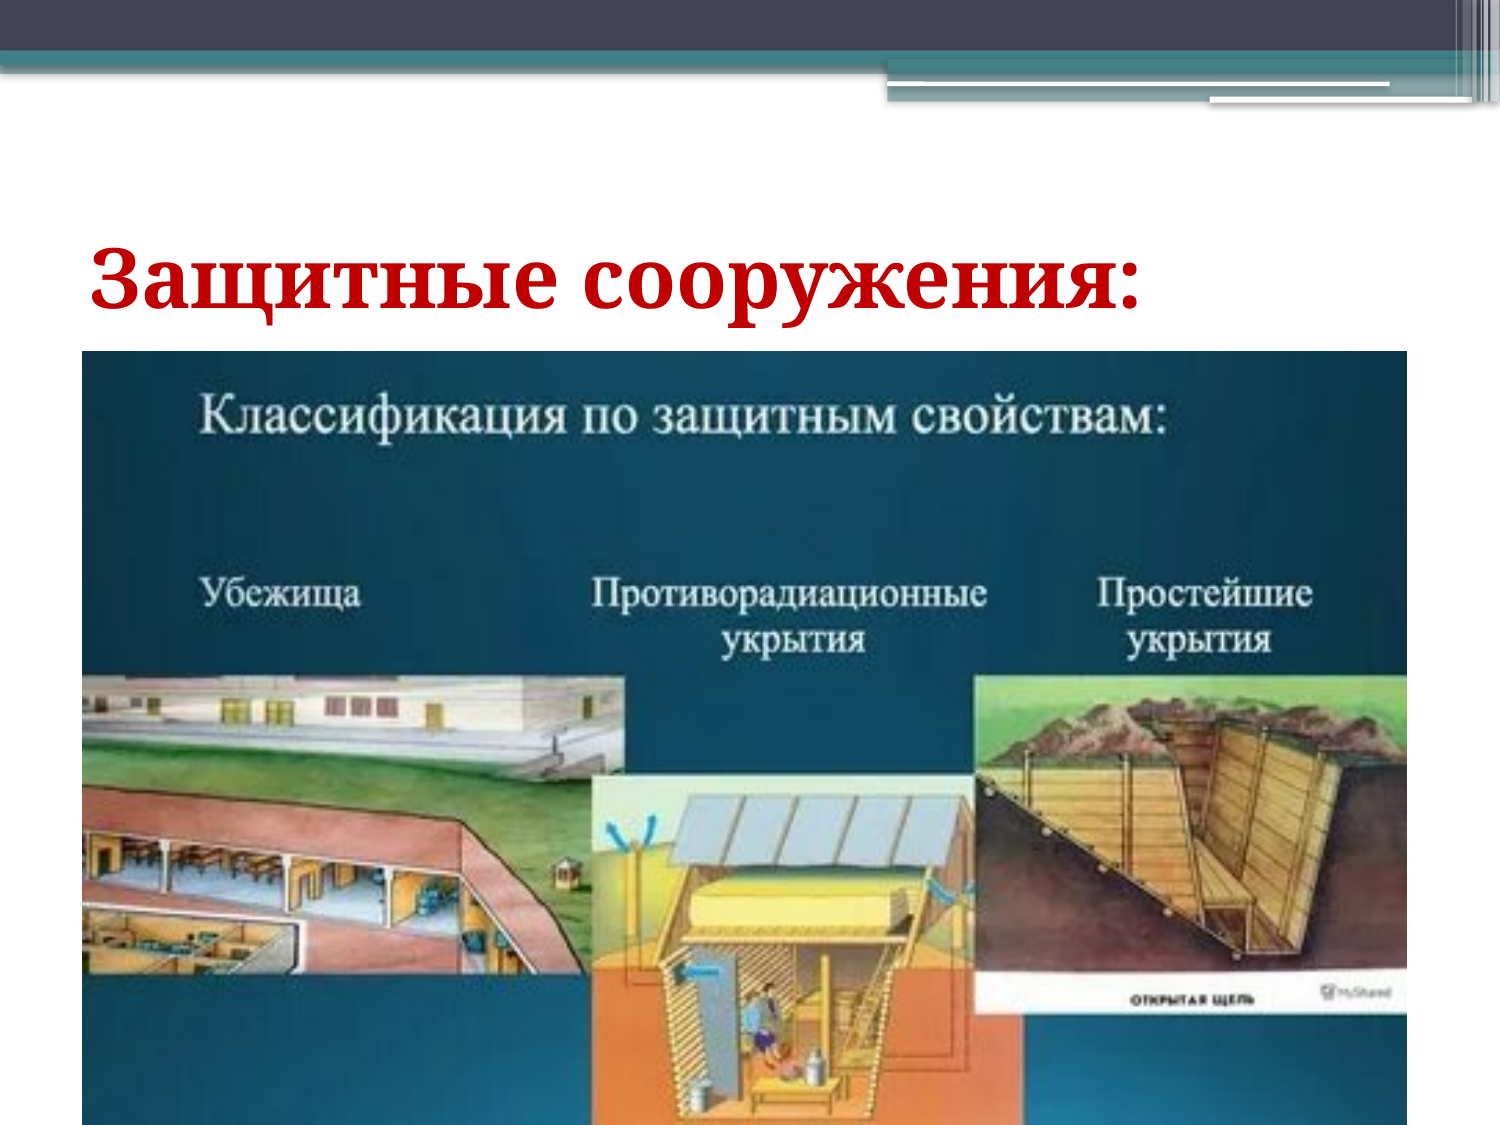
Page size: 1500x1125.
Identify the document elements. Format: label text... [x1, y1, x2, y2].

title Защитные сооружения: [75, 187, 1425, 363]
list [81, 351, 1407, 1125]
